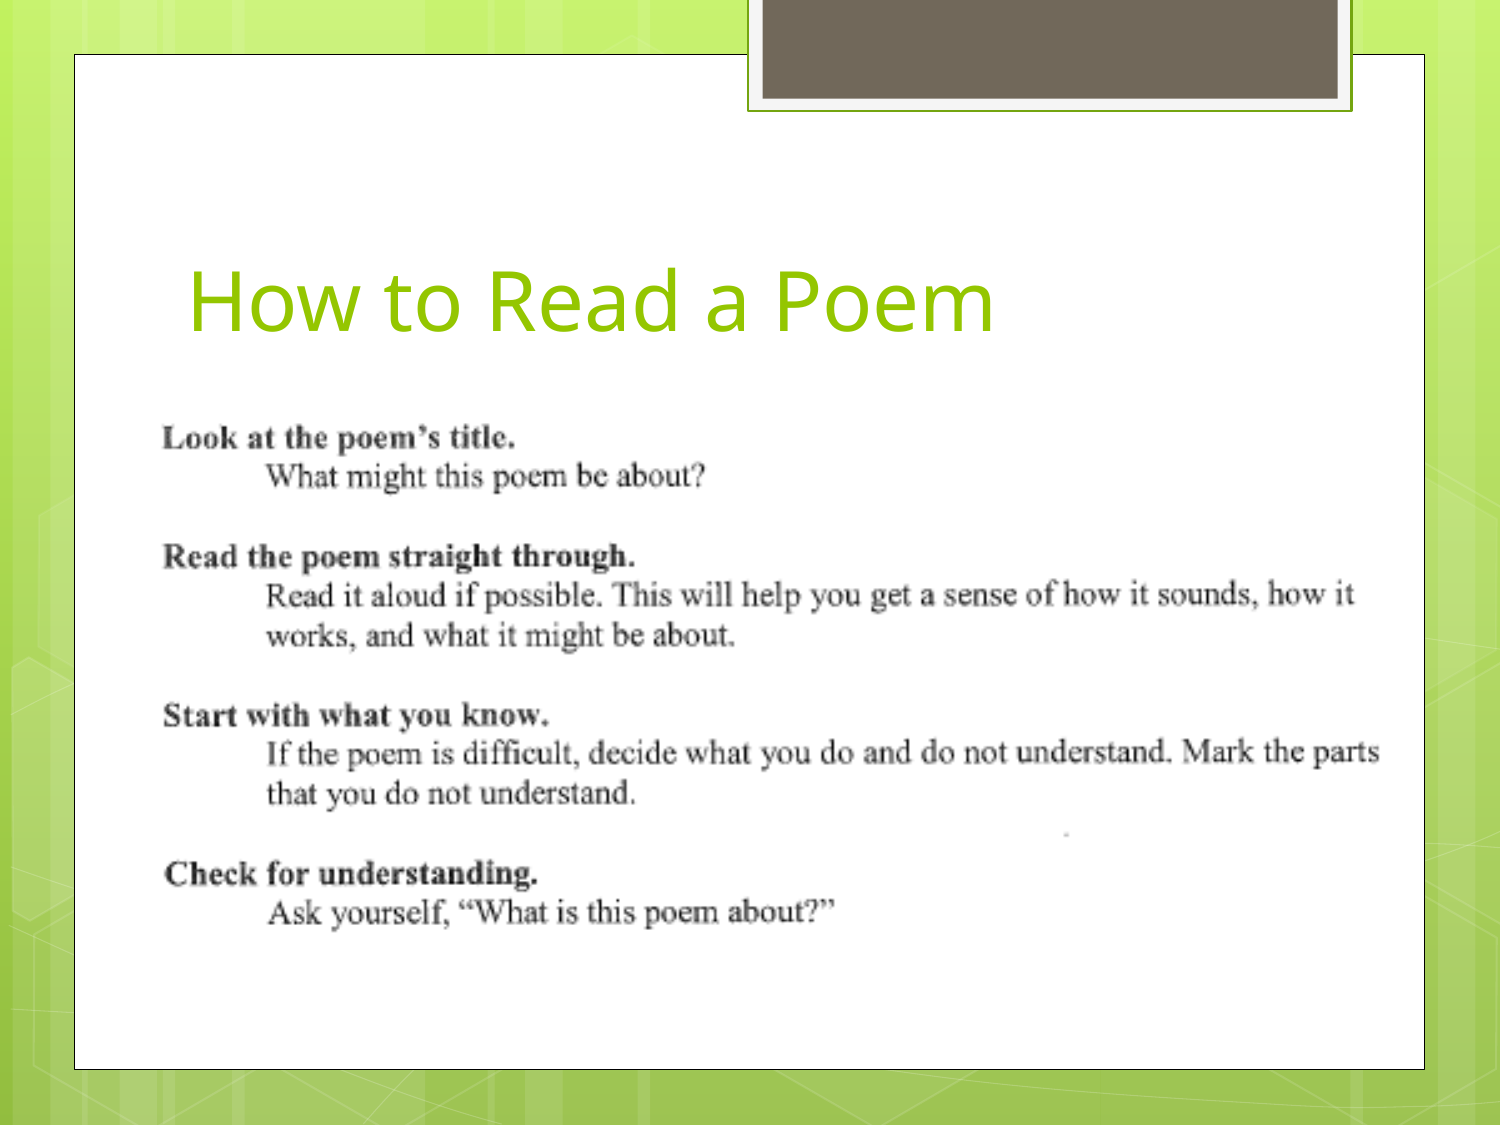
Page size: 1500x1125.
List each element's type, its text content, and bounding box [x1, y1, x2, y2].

title How to Read a Poem [171, 168, 1324, 357]
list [149, 412, 1397, 950]
